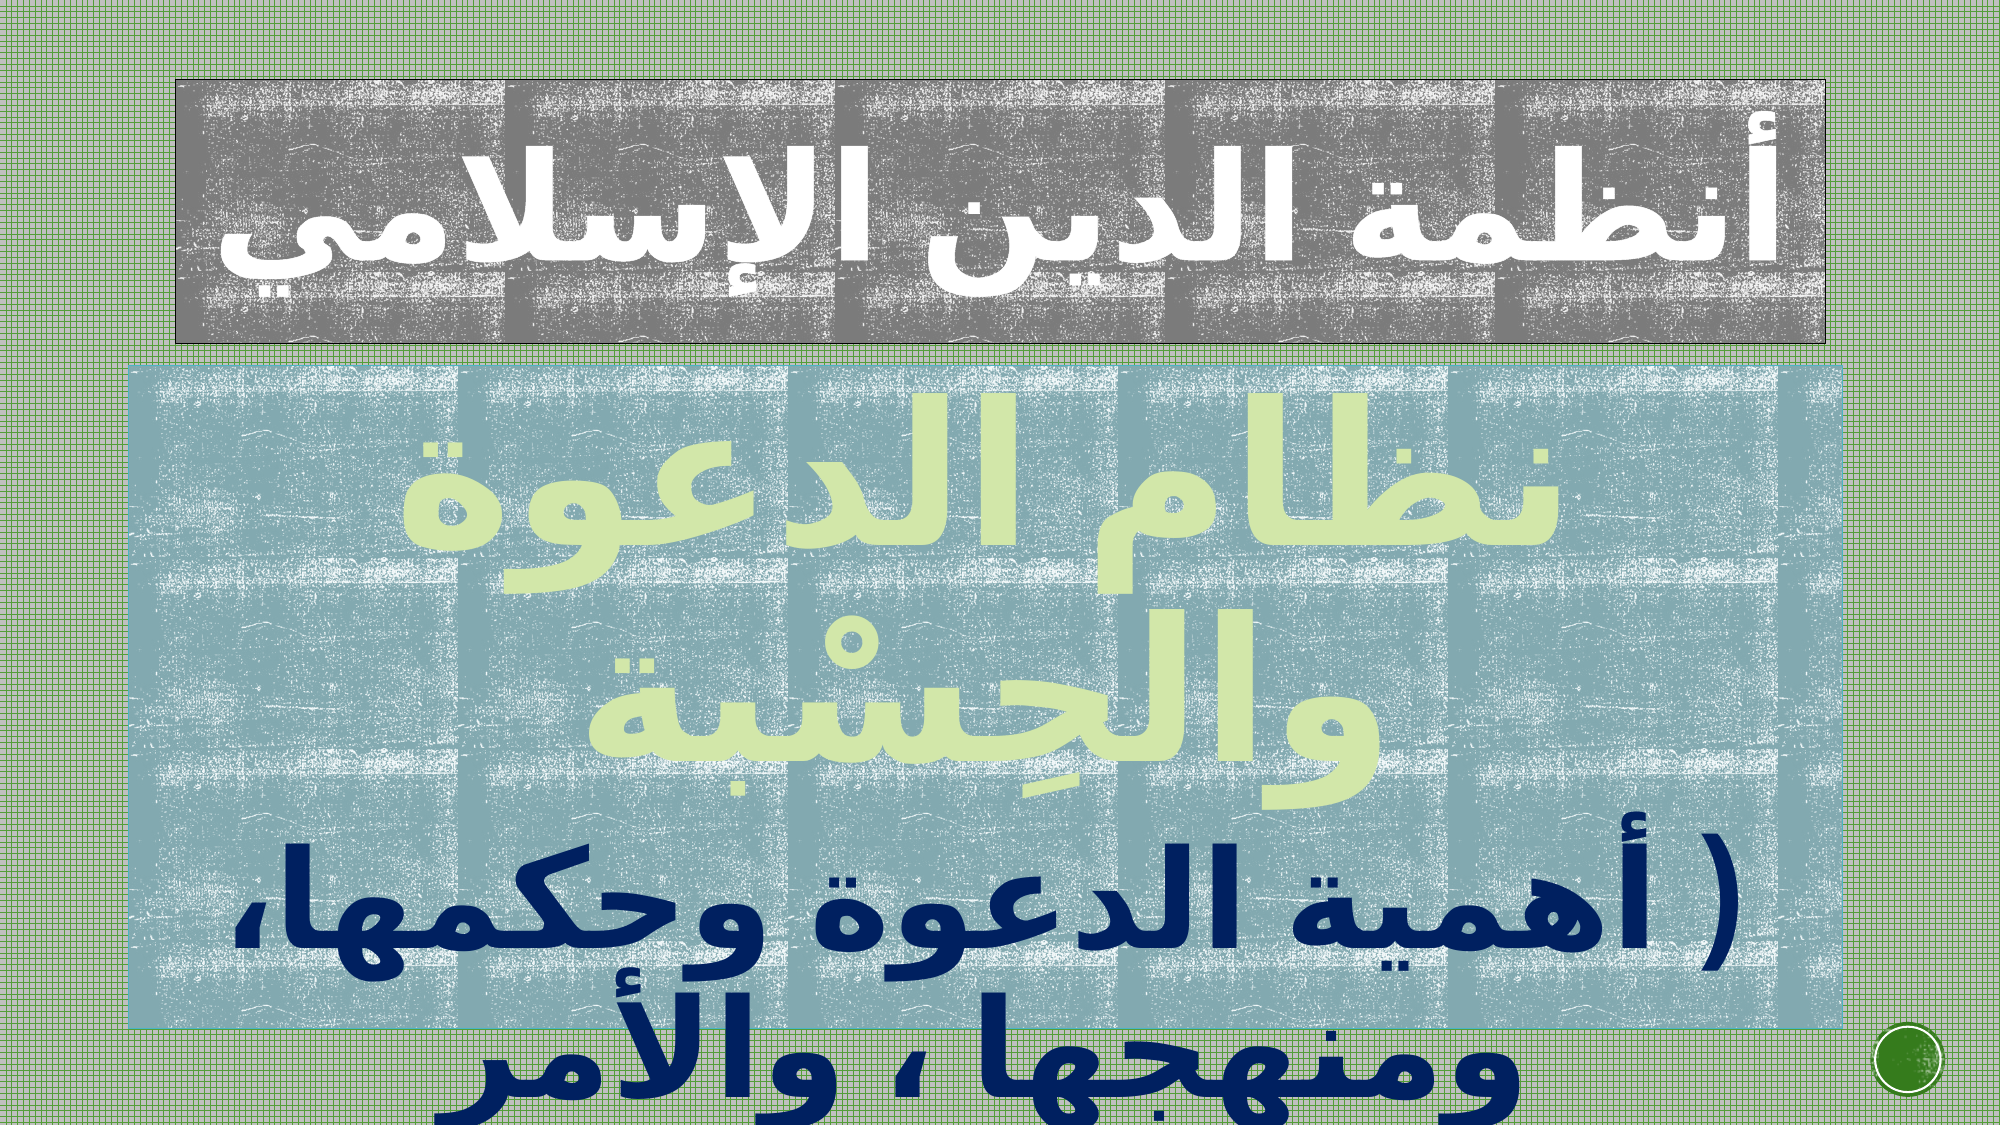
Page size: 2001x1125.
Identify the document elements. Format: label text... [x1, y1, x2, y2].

title أنظمة الدين الإسلامي [175, 79, 1826, 344]
list نظام الدعوة والحِسْبة ( أهمية الدعوة وحكمها، ومنهجها ، والأمر بالمعروف والنهي عن المنكر ) [128, 365, 1843, 1029]
